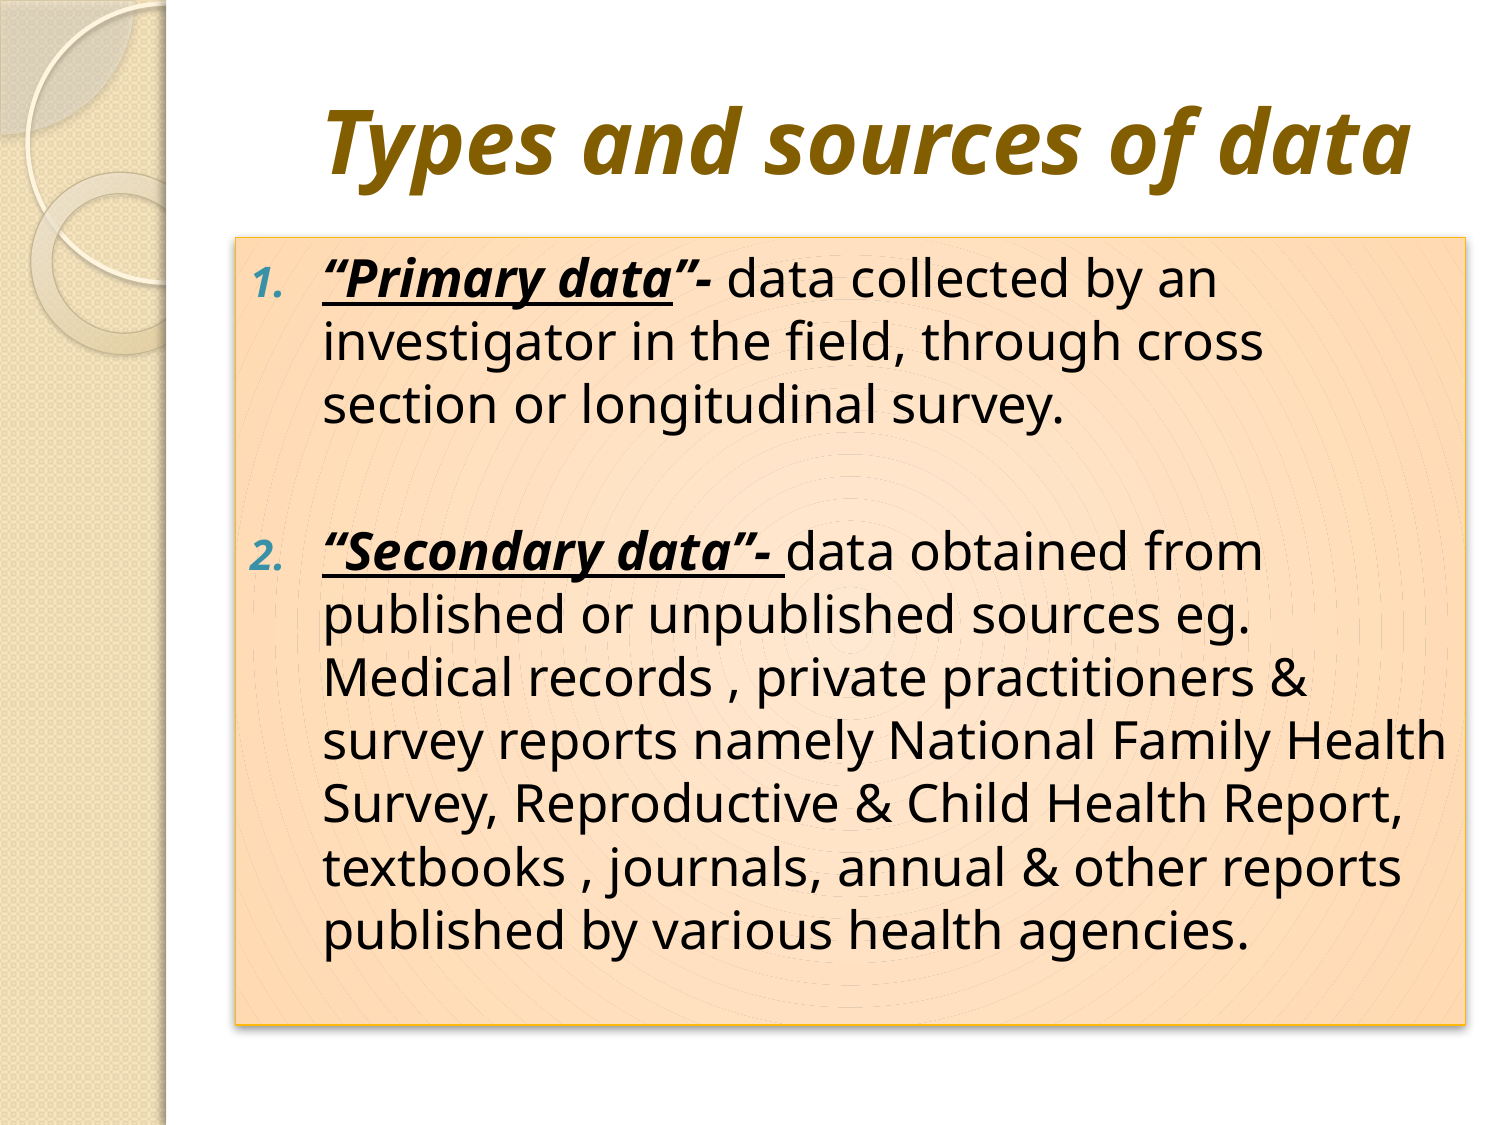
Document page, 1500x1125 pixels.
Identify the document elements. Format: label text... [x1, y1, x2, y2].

title Types and sources of data [235, 45, 1466, 233]
list “Primary data”- data collected by an investigator in the field, through cross section or longitudinal survey. “Secondary data”- data obtained from published or unpublished sources eg. Medical records , private practitioners & survey reports namely National Family Health Survey, Reproductive & Child Health Report, textbooks , journals, annual & other reports published by various health agencies. [235, 237, 1466, 1026]
